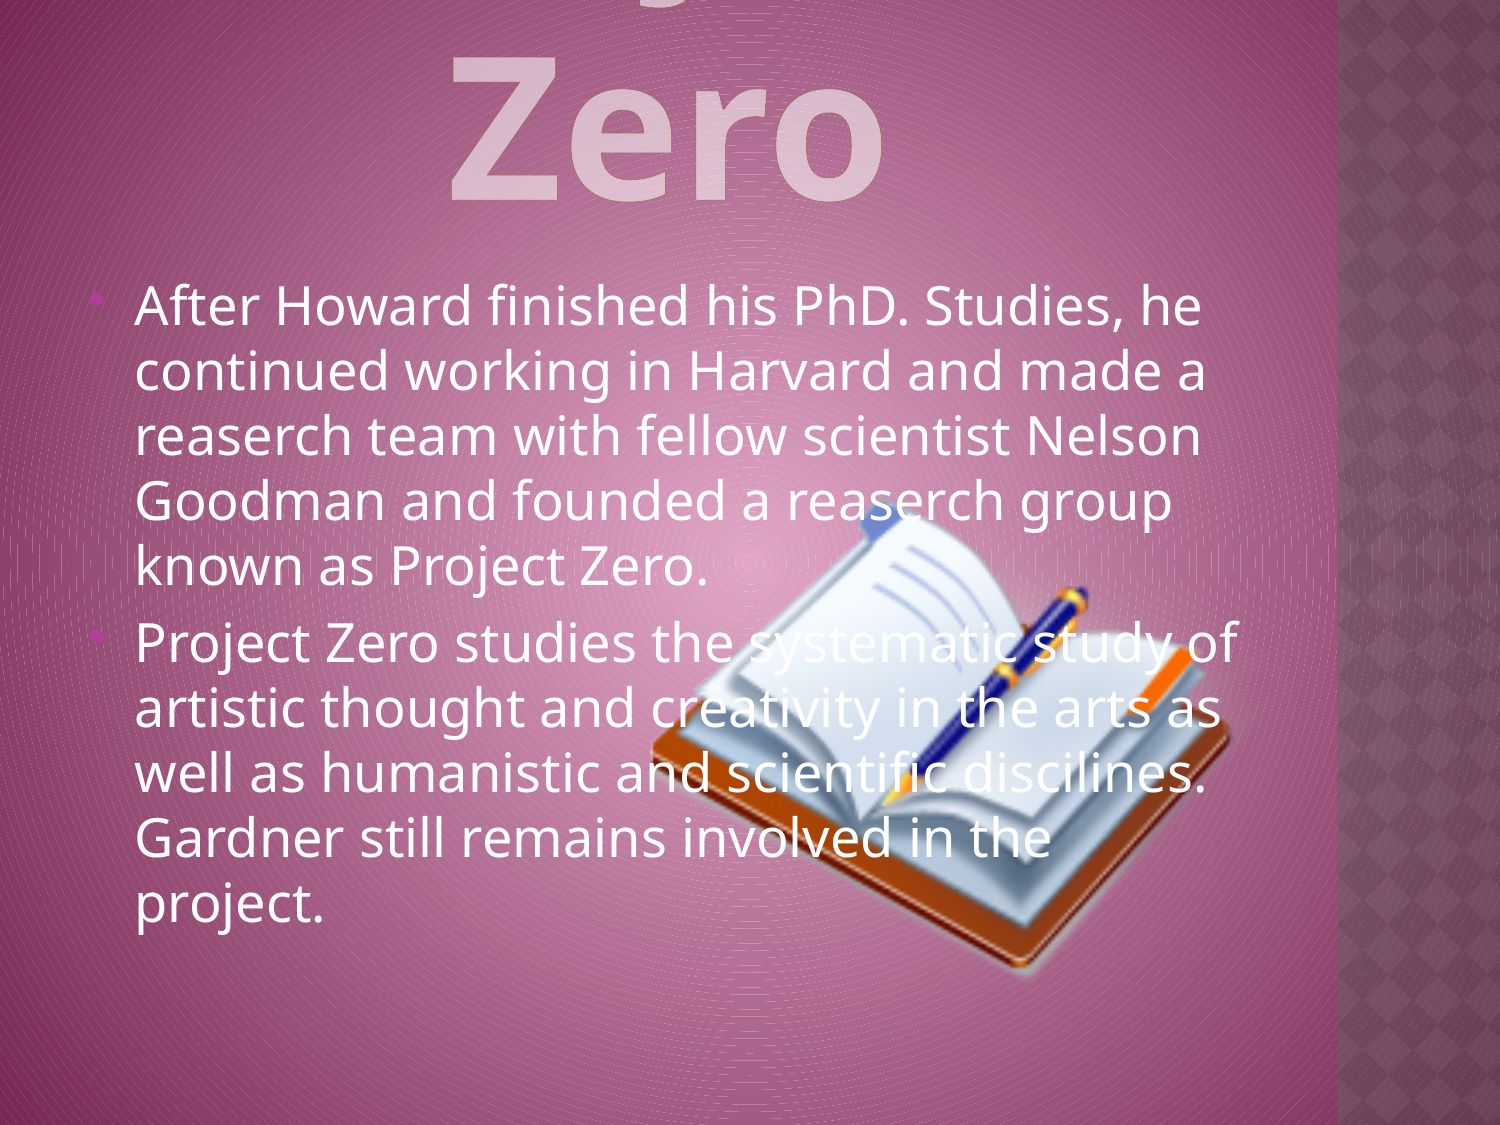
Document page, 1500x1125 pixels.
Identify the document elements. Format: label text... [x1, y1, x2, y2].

list After Howard finished his PhD. Studies, he continued working in Harvard and made a reaserch team with fellow scientist Nelson Goodman and founded a reaserch group known as Project Zero. Project Zero studies the systematic study of artistic thought and creativity in the arts as well as humanistic and scientific discilines. Gardner still remains involved in the project. [75, 264, 1263, 1059]
picture [649, 449, 1270, 1070]
title Project Zero [75, 52, 1263, 240]
